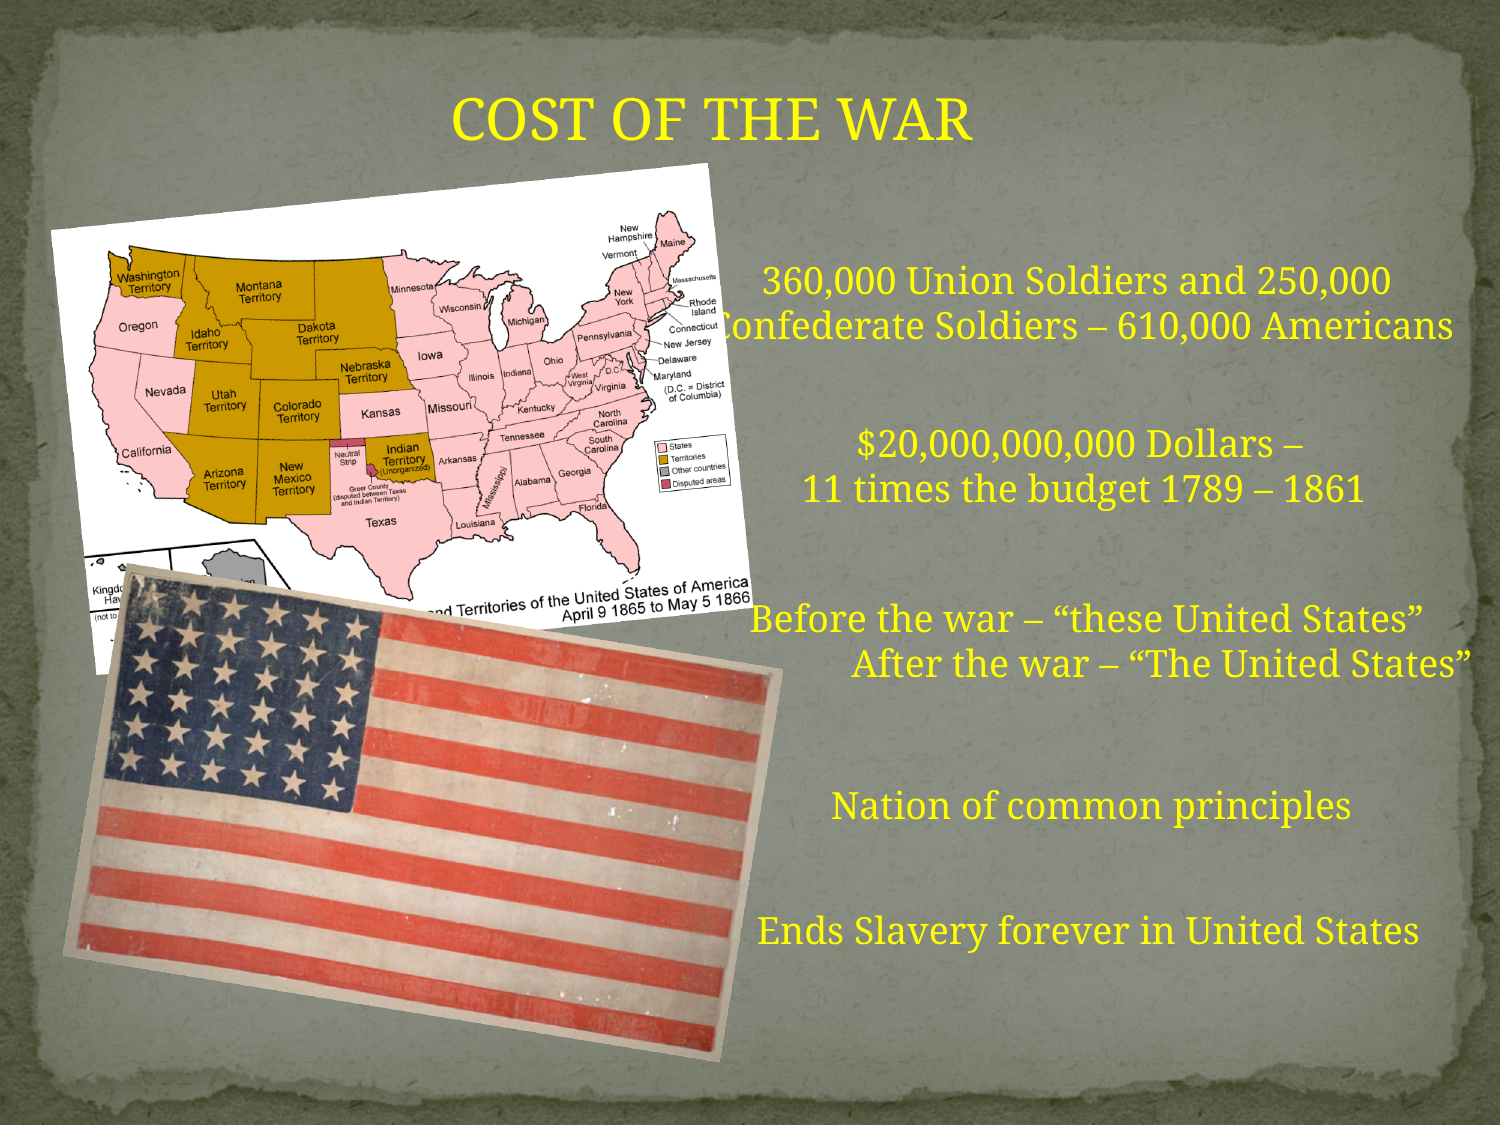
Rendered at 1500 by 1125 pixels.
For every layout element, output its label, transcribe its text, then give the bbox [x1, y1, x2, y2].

text_box Before the war – “these United States” After the war – “The United States” [752, 587, 1488, 693]
text_box 360,000 Union Soldiers and 250,000 Confederate Soldiers – 610,000 Americans [742, 249, 1470, 355]
text_box COST OF THE WAR [435, 75, 988, 160]
text_box Ends Slavery forever in United States [765, 899, 1436, 960]
text_box Nation of common principles [816, 774, 1368, 835]
text_box $20,000,000,000 Dollars – 11 times the budget 1789 – 1861 [787, 412, 1382, 518]
picture [51, 163, 782, 1061]
